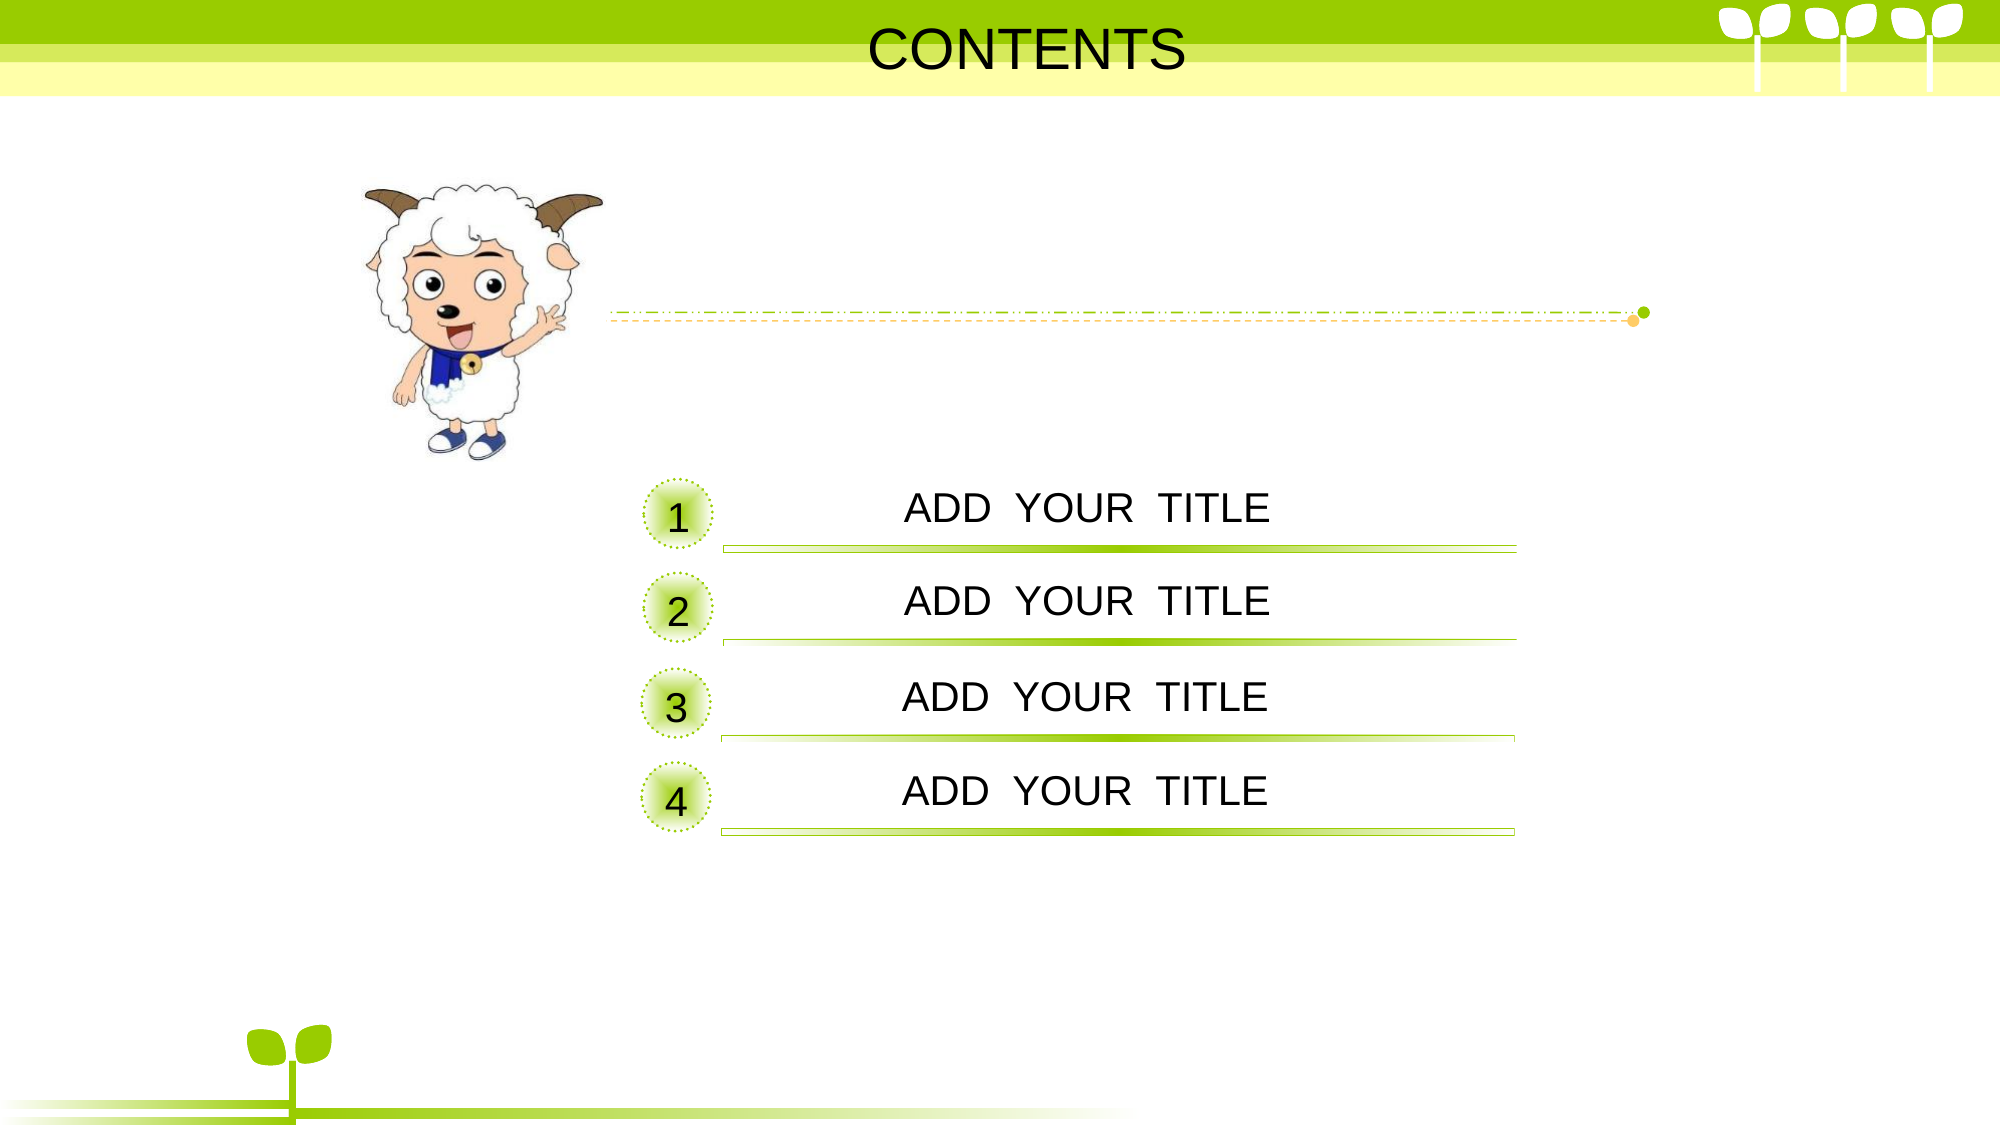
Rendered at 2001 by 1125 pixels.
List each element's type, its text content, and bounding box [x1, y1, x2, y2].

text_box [641, 668, 711, 739]
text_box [641, 762, 711, 833]
text_box [1637, 306, 1650, 319]
picture [361, 177, 606, 462]
text_box ADD YOUR TITLE [747, 662, 1423, 728]
text_box [722, 638, 1517, 646]
text_box ADD YOUR TITLE [749, 566, 1425, 632]
text_box [1627, 314, 1640, 328]
title CONTENTS [127, 0, 1928, 94]
text_box ADD YOUR TITLE [747, 756, 1423, 821]
text_box [722, 545, 1517, 553]
text_box ADD YOUR TITLE [749, 472, 1425, 538]
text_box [643, 479, 713, 549]
text_box [720, 734, 1515, 742]
text_box [720, 828, 1515, 836]
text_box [643, 572, 713, 643]
